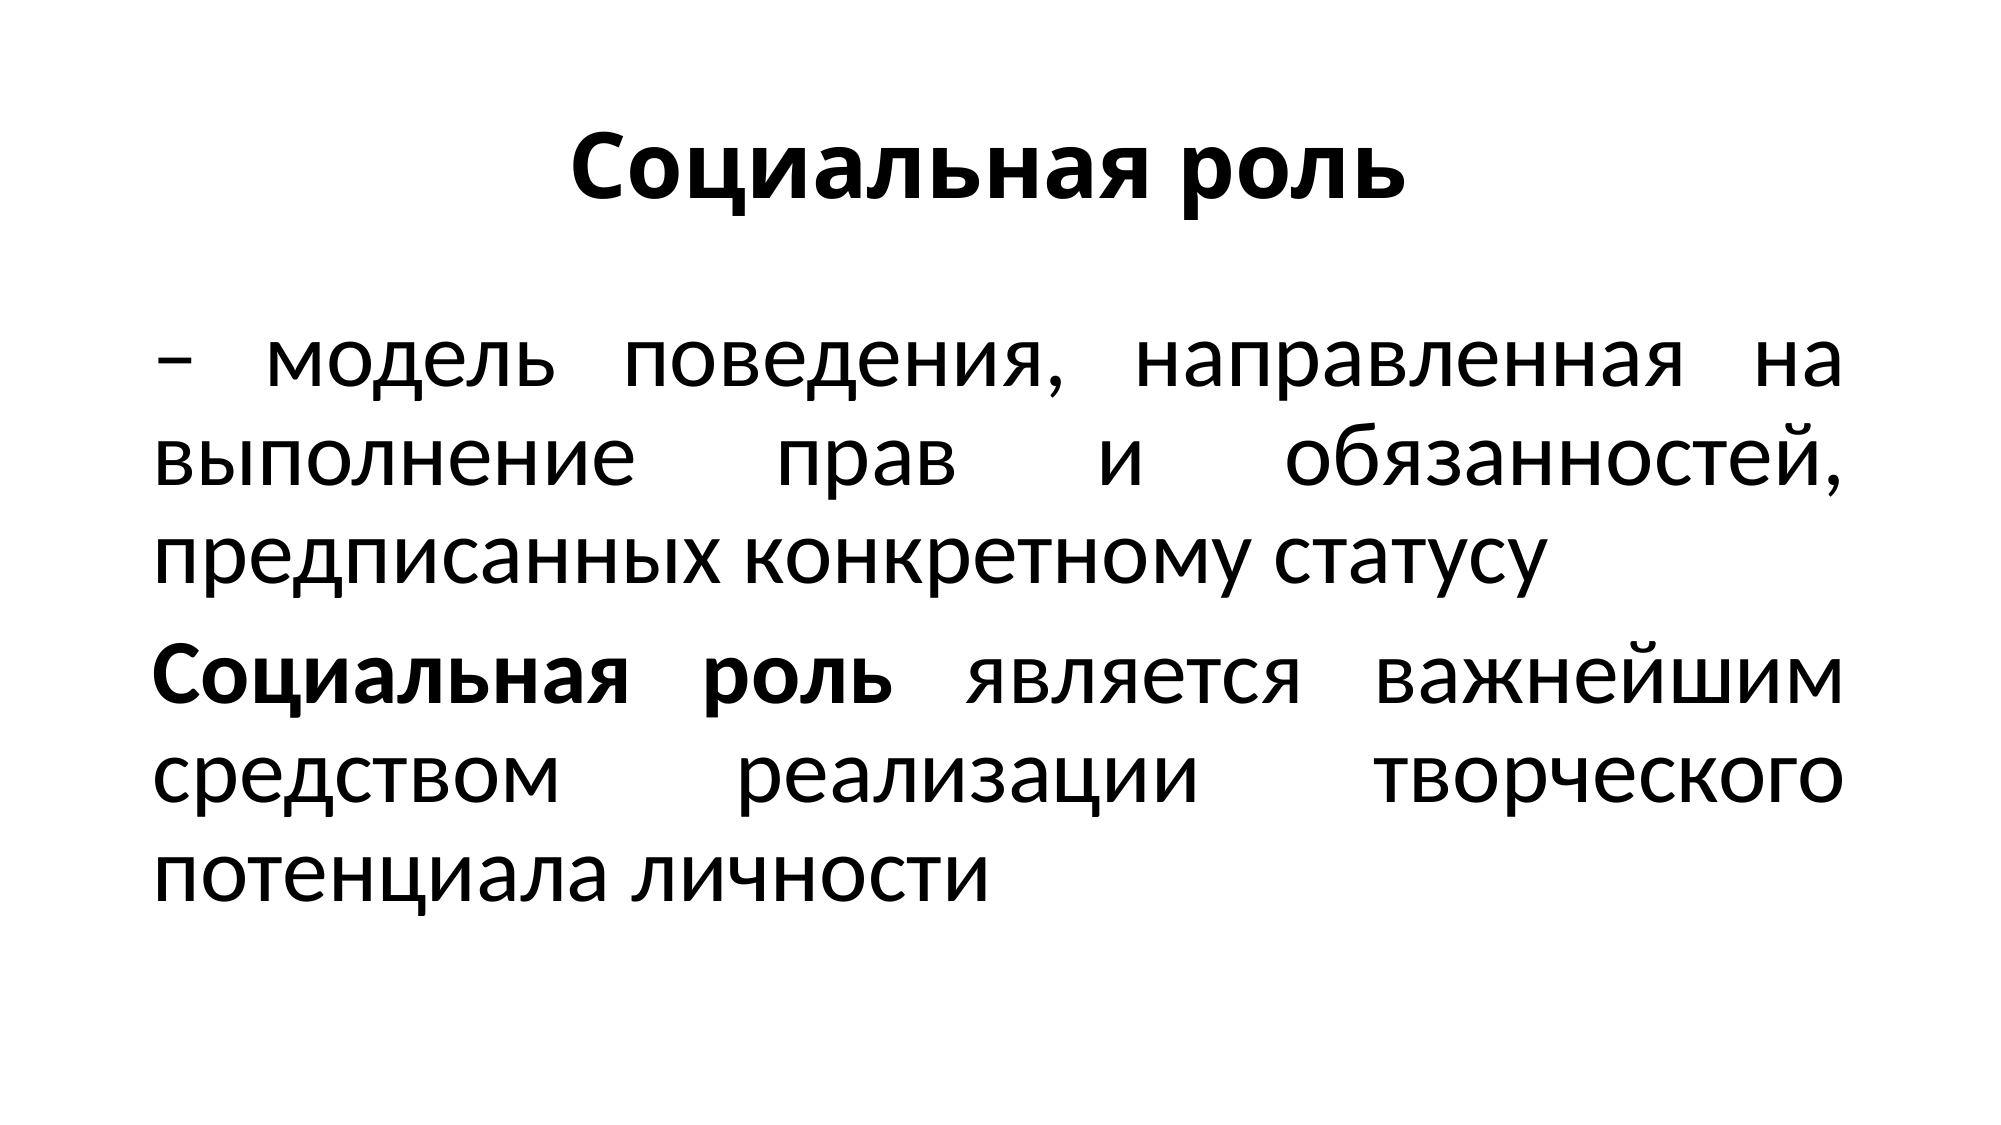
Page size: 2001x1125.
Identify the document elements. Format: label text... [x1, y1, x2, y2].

list – модель поведения, направленная на выполнение прав и обязанностей, предписанных конкретному статусу Социальная роль является важнейшим средством реализации творческого потенциала личности [137, 299, 1863, 1014]
title Социальная роль [137, 59, 1863, 278]
